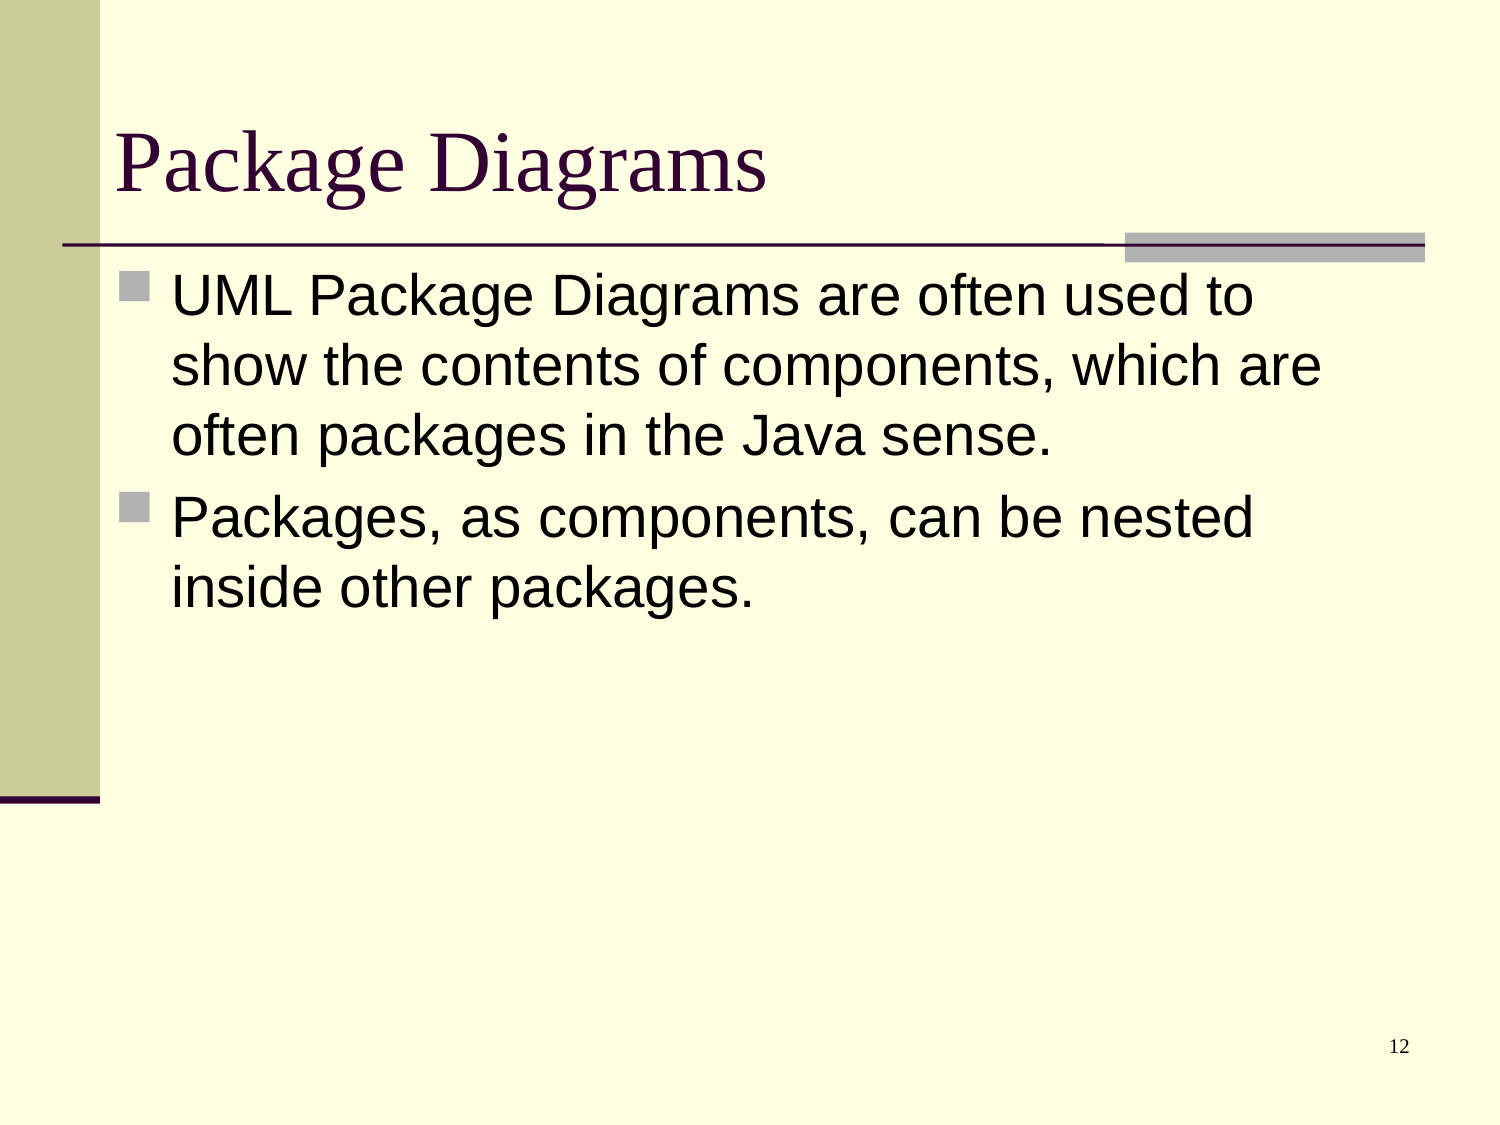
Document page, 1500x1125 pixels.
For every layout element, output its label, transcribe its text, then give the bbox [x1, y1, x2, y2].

list UML Package Diagrams are often used to show the contents of components, which are often packages in the Java sense. Packages, as components, can be nested inside other packages. [99, 249, 1376, 994]
slide_number 12 [1112, 1024, 1426, 1101]
title Package Diagrams [99, 62, 1376, 249]
